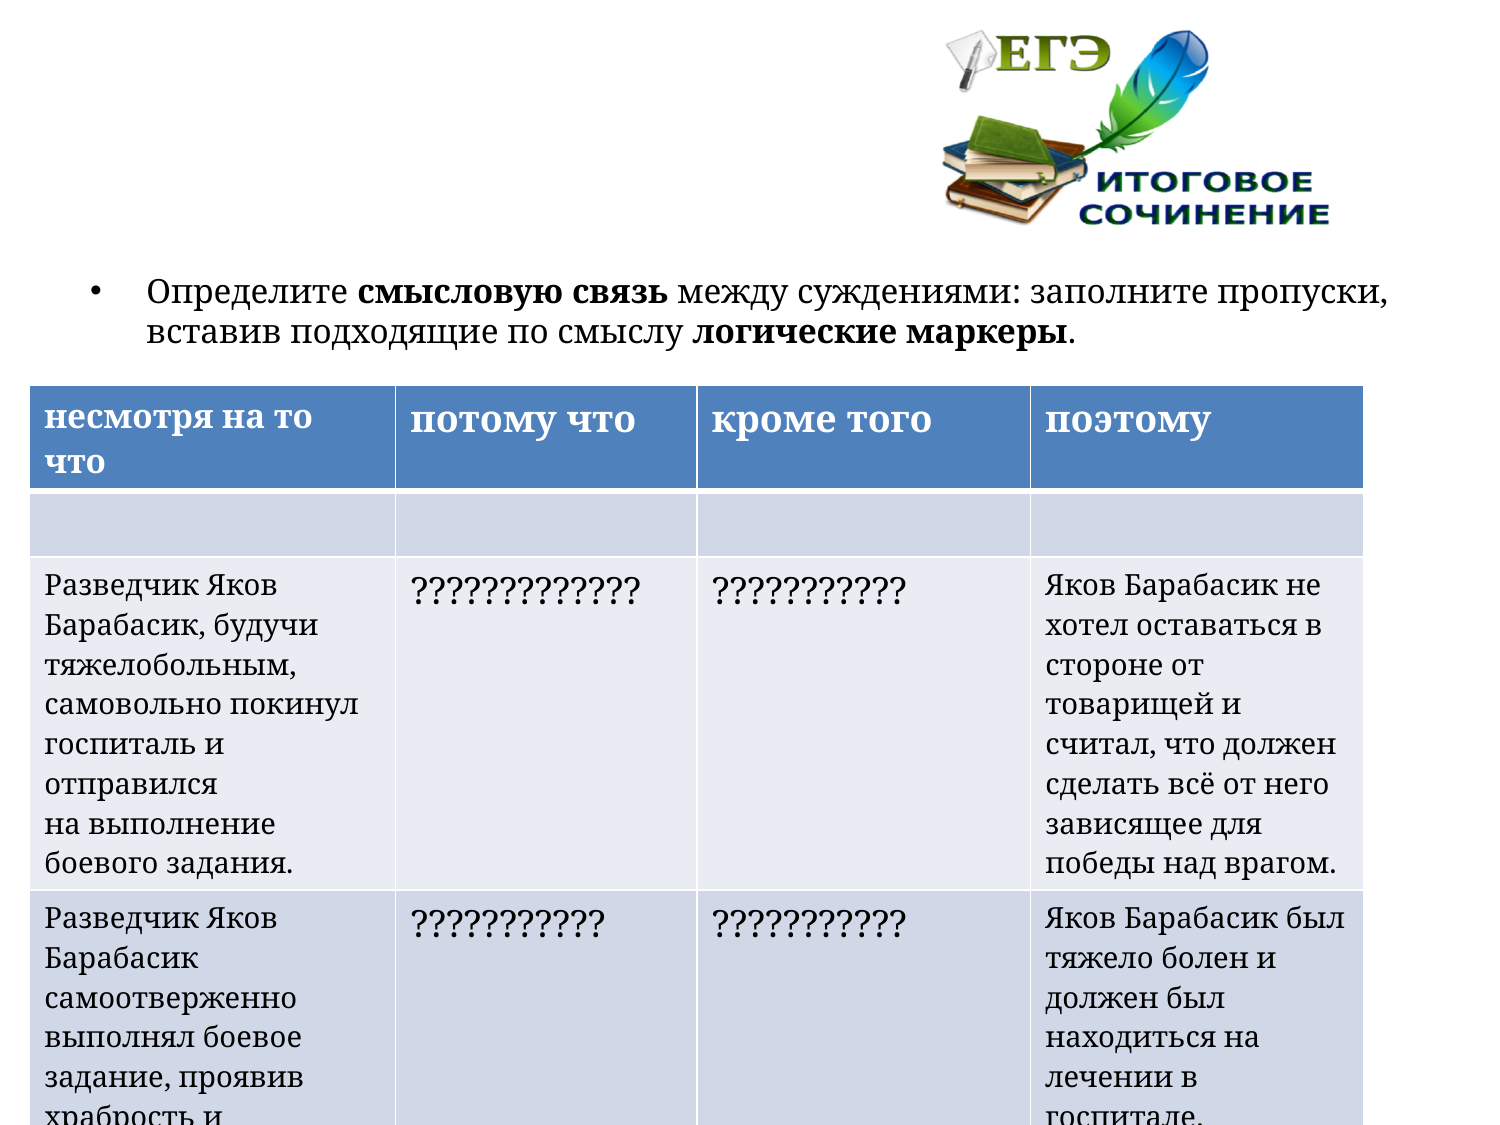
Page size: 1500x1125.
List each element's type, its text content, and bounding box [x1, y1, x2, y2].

table_cell [1031, 494, 1363, 556]
picture [879, 18, 1424, 244]
table_cell [698, 494, 1030, 556]
table_cell ??????????? [698, 558, 1030, 889]
table_cell Разведчик Яков Барабасик, будучи тяжелобольным, самовольно покинул госпиталь и отправился на выполнение боевого задания. [30, 558, 395, 889]
table_cell Разведчик Яков Барабасик самоотверженно выполнял боевое задание, проявив храбрость и решительность. [30, 891, 395, 1125]
table_cell ????????????? [396, 558, 696, 889]
table_header поэтому [1031, 386, 1363, 488]
table_header кроме того [698, 386, 1030, 488]
table_header потому что [396, 386, 696, 488]
table_cell Яков Барабасик не хотел оставаться в стороне от товарищей и считал, что должен сделать всё от него зависящее для победы над врагом. [1031, 558, 1363, 889]
table_cell [30, 494, 395, 556]
table_cell [396, 494, 696, 556]
list Определите смысловую связь между суждениями: заполните пропуски, вставив подходящие по смыслу логические маркеры. [75, 262, 1425, 1005]
table_cell ??????????? [698, 891, 1030, 1125]
table_header несмотря на то что [30, 386, 395, 488]
table_cell Яков Барабасик был тяжело болен и должен был находиться на лечении в госпитале. [1031, 891, 1363, 1125]
table_cell ??????????? [396, 891, 696, 1125]
